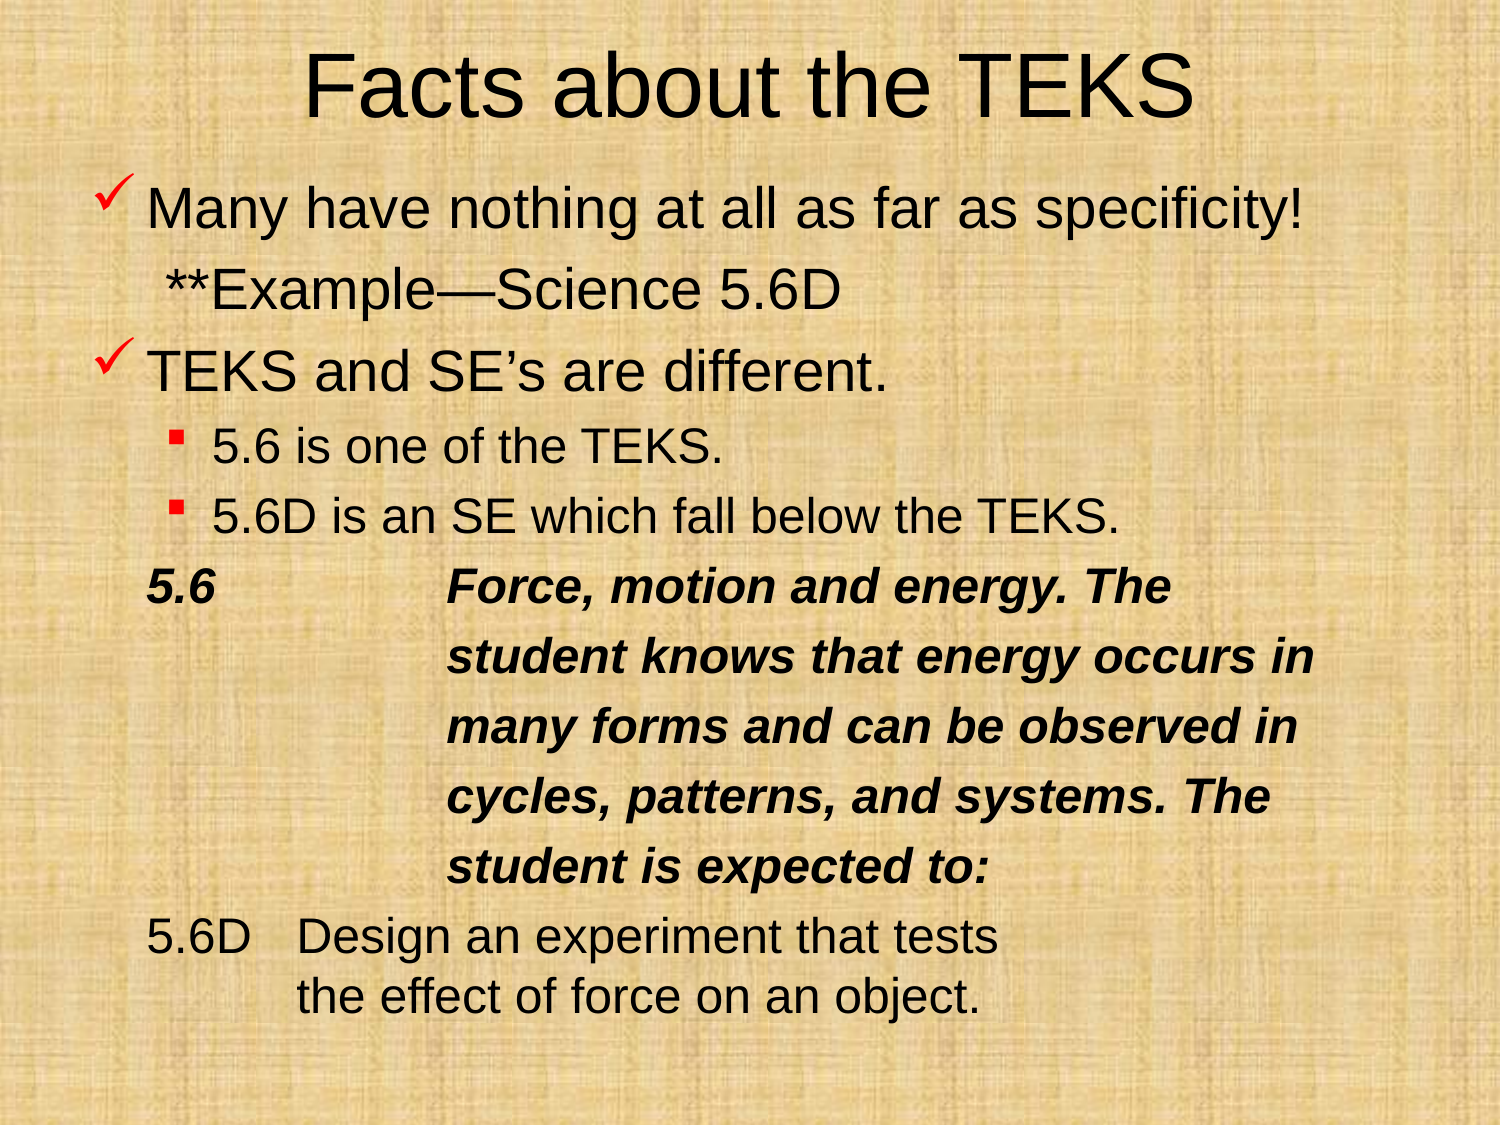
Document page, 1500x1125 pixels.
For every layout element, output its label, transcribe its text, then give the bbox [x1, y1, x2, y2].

picture [0, 0, 1500, 1125]
list Many have nothing at all as far as specificity! **Example—Science 5.6D TEKS and SE’s are different. 5.6 is one of the TEKS. 5.6D is an SE which fall below the TEKS. 5.6 Force, motion and energy. The student knows that energy occurs in many forms and can be observed in cycles, patterns, and systems. The student is expected to: 5.6D Design an experiment that tests the effect of force on an object. [74, 162, 1426, 1038]
title Facts about the TEKS [74, 0, 1426, 162]
